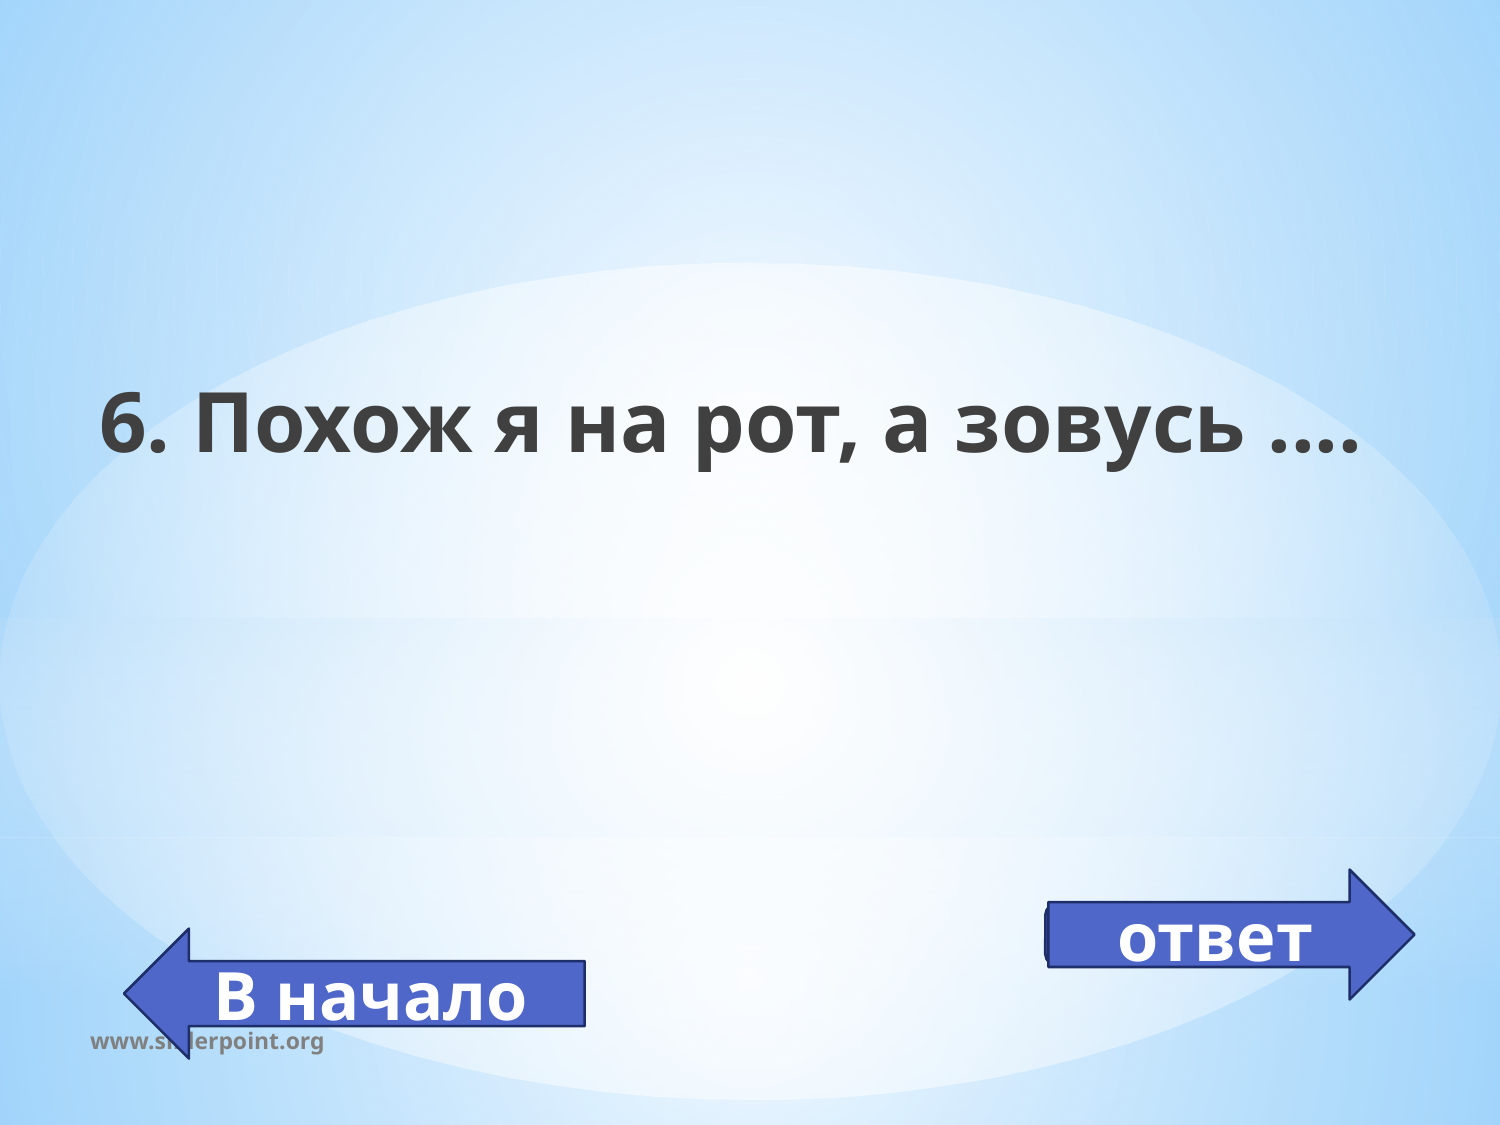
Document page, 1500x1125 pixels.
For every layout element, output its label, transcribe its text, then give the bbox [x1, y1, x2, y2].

text_box [1047, 868, 1418, 1001]
text_box дисковод [1043, 907, 1047, 962]
footer www.sliderpoint.org [75, 1012, 625, 1073]
list 6. Похож я на рот, а зовусь .... [76, 361, 1388, 557]
text_box В начало [123, 927, 586, 1012]
